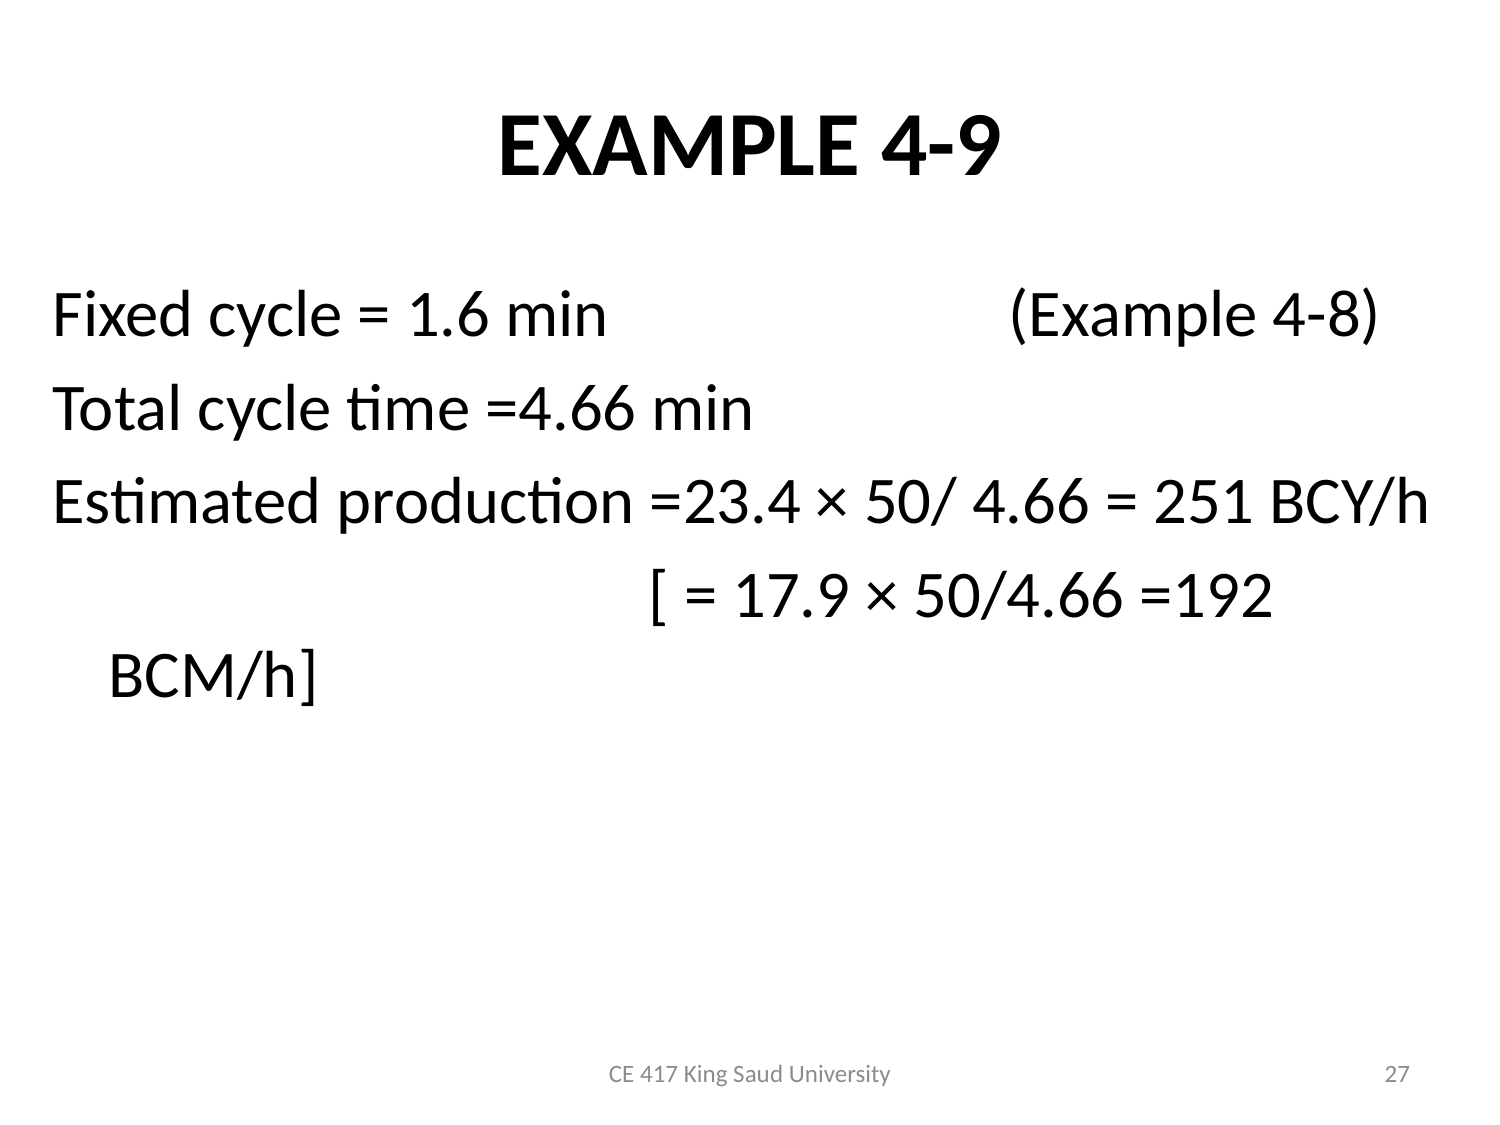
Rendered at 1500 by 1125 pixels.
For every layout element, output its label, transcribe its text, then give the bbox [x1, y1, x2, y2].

slide_number 27 [1074, 1042, 1425, 1103]
list Fixed cycle = 1.6 min (Example 4-8) Total cycle time =4.66 min Estimated production =23.4 × 50/ 4.66 = 251 BCY/h [ = 17.9 × 50/4.66 =192 BCM/h] [37, 262, 1463, 1005]
footer CE 417 King Saud University [512, 1042, 988, 1103]
title EXAMPLE 4-9 [75, 45, 1425, 233]
